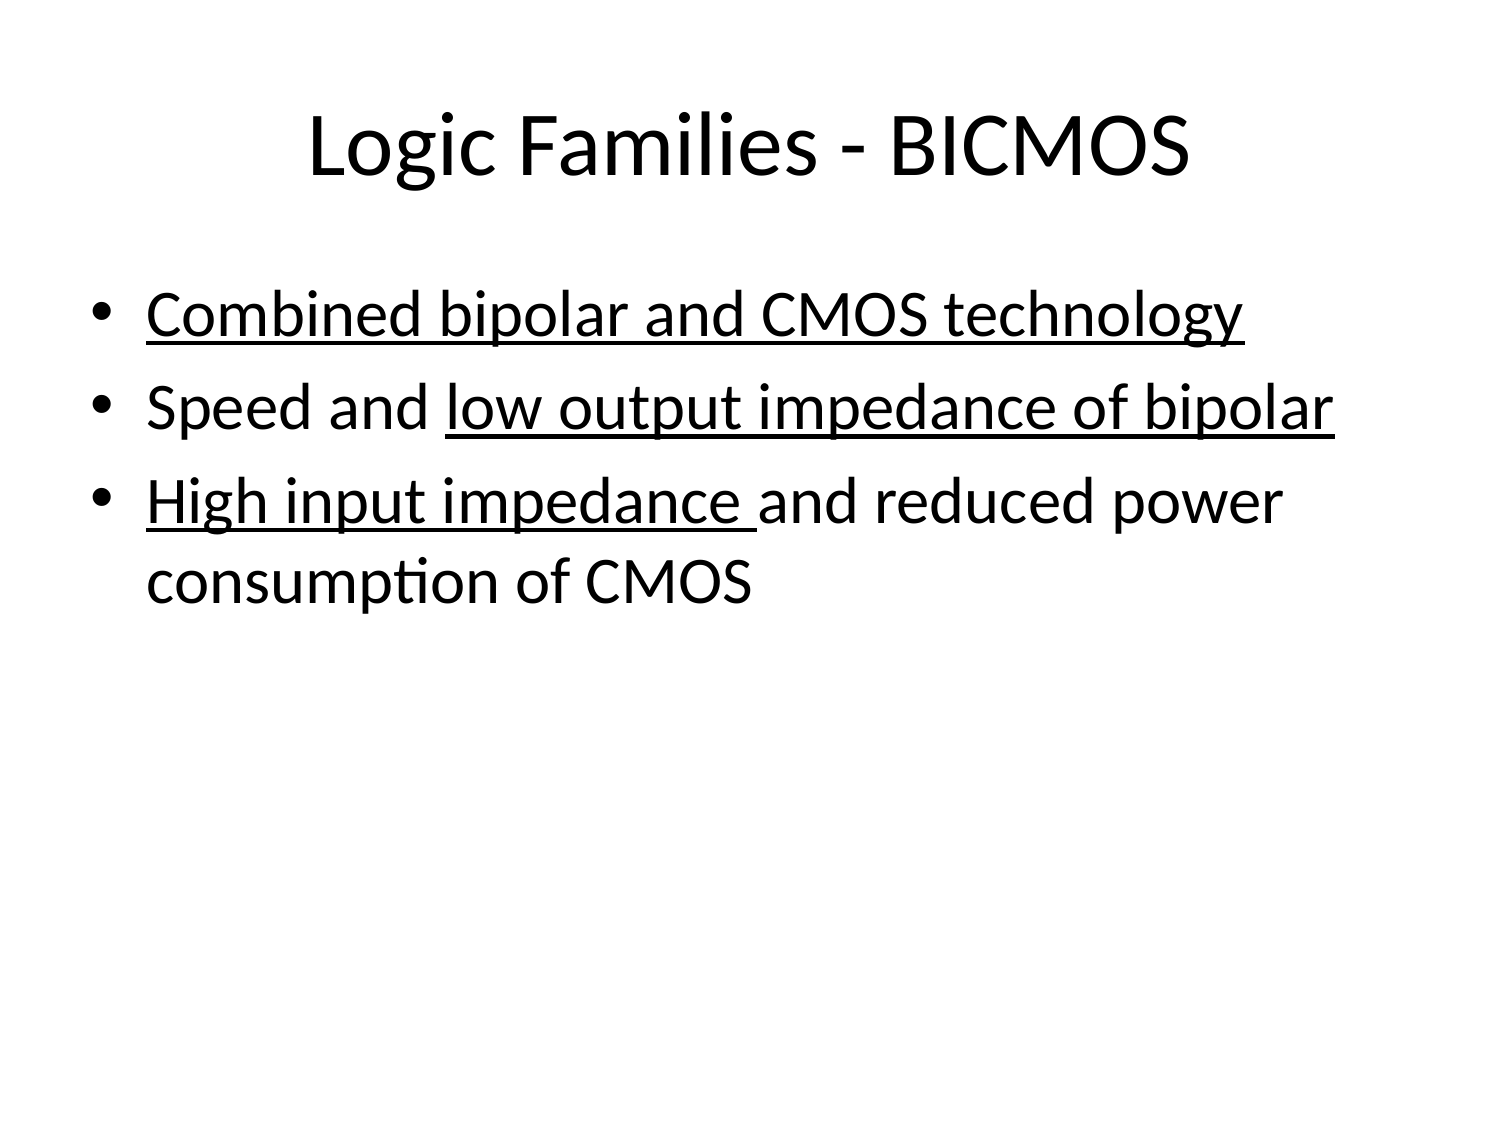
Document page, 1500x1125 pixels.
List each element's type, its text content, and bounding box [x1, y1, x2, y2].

list Combined bipolar and CMOS technology Speed and low output impedance of bipolar High input impedance and reduced power consumption of CMOS [75, 262, 1425, 1005]
title Logic Families - BICMOS [75, 45, 1425, 233]
